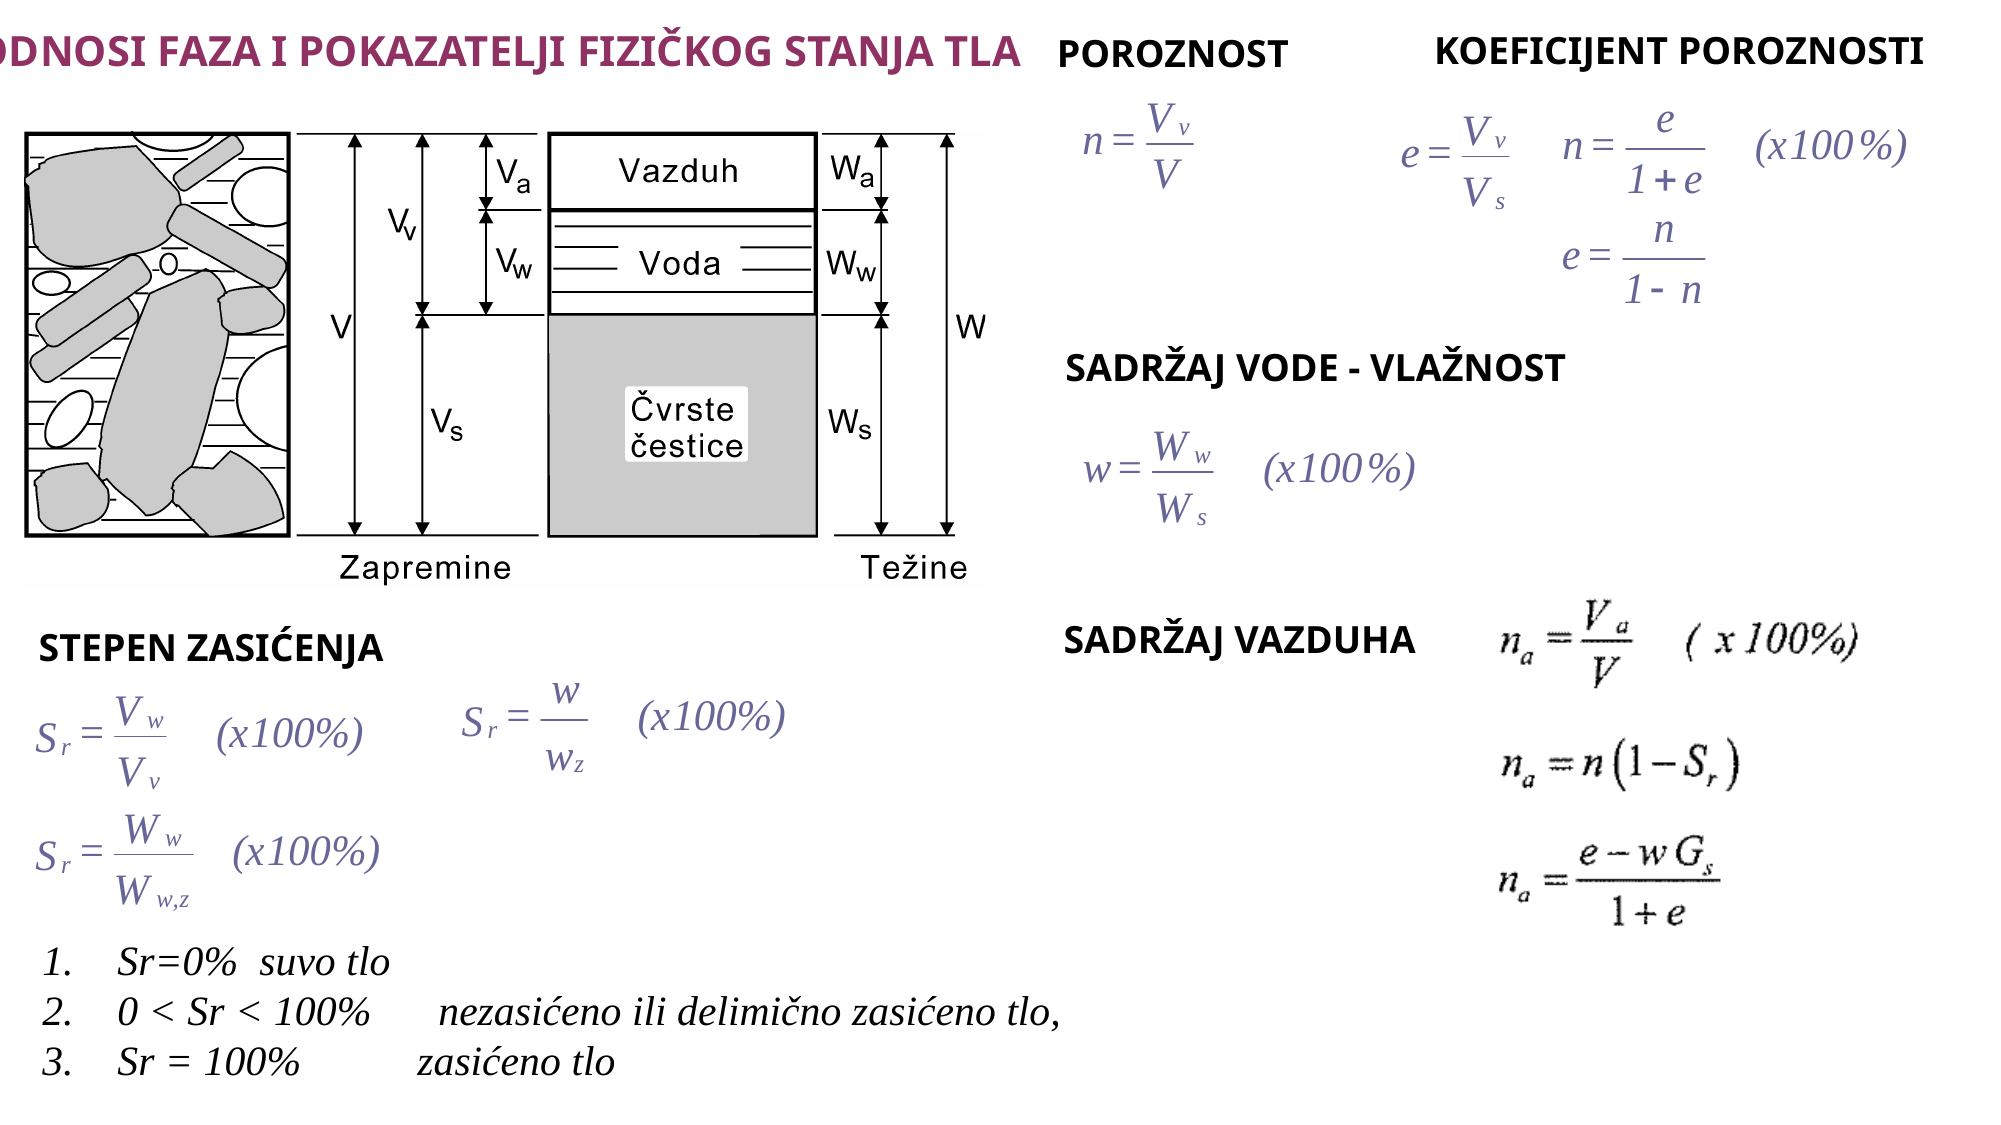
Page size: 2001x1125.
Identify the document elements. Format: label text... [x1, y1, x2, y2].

text_box STEPEN ZASIĆENJA [23, 616, 706, 677]
text_box SADRŽAJ VAZDUHA [1048, 608, 1473, 669]
text_box KOEFICIJENT POROZNOSTI [1419, 19, 2000, 79]
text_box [1075, 85, 1201, 196]
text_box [454, 661, 788, 780]
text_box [1394, 98, 1516, 216]
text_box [1555, 200, 1766, 311]
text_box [1075, 413, 1420, 532]
text_box POROZNOST [1042, 22, 1481, 83]
text_box SADRŽAJ VODE - VLAŽNOST [1050, 336, 1732, 397]
title ODNOSI FAZA I POKAZATELJI FIZIČKOG STANJA TLA [0, 0, 1100, 132]
text_box Sr=0% suvo tlo 0 < Sr < 100% nezasićeno ili delimično zasićeno tlo, Sr = 100% zasićeno tlo [27, 926, 1077, 1092]
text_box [27, 677, 366, 795]
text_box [27, 796, 383, 918]
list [23, 130, 986, 589]
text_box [1555, 90, 1911, 202]
picture [1475, 562, 1889, 955]
